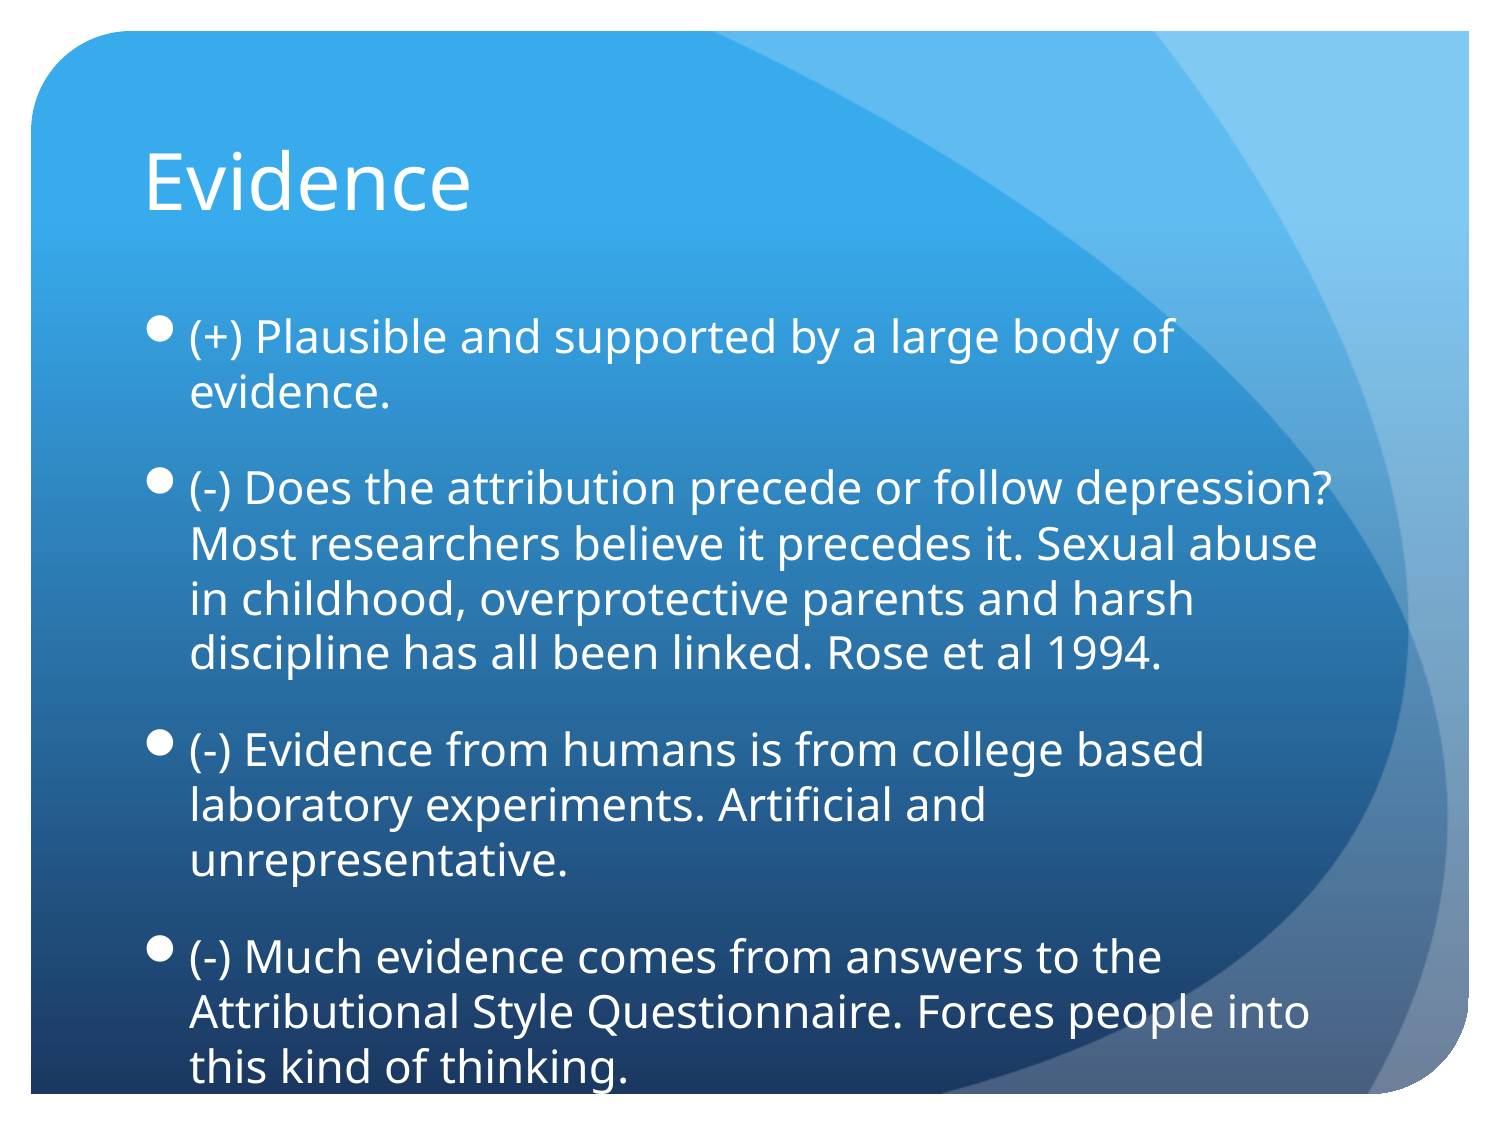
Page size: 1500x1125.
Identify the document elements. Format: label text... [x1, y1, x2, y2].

list (+) Plausible and supported by a large body of evidence. (-) Does the attribution precede or follow depression? Most researchers believe it precedes it. Sexual abuse in childhood, overprotective parents and harsh discipline has all been linked. Rose et al 1994. (-) Evidence from humans is from college based laboratory experiments. Artificial and unrepresentative. (-) Much evidence comes from answers to the Attributional Style Questionnaire. Forces people into this kind of thinking. [127, 299, 1372, 991]
picture [24, 30, 1473, 1094]
title Evidence [127, 62, 1372, 234]
